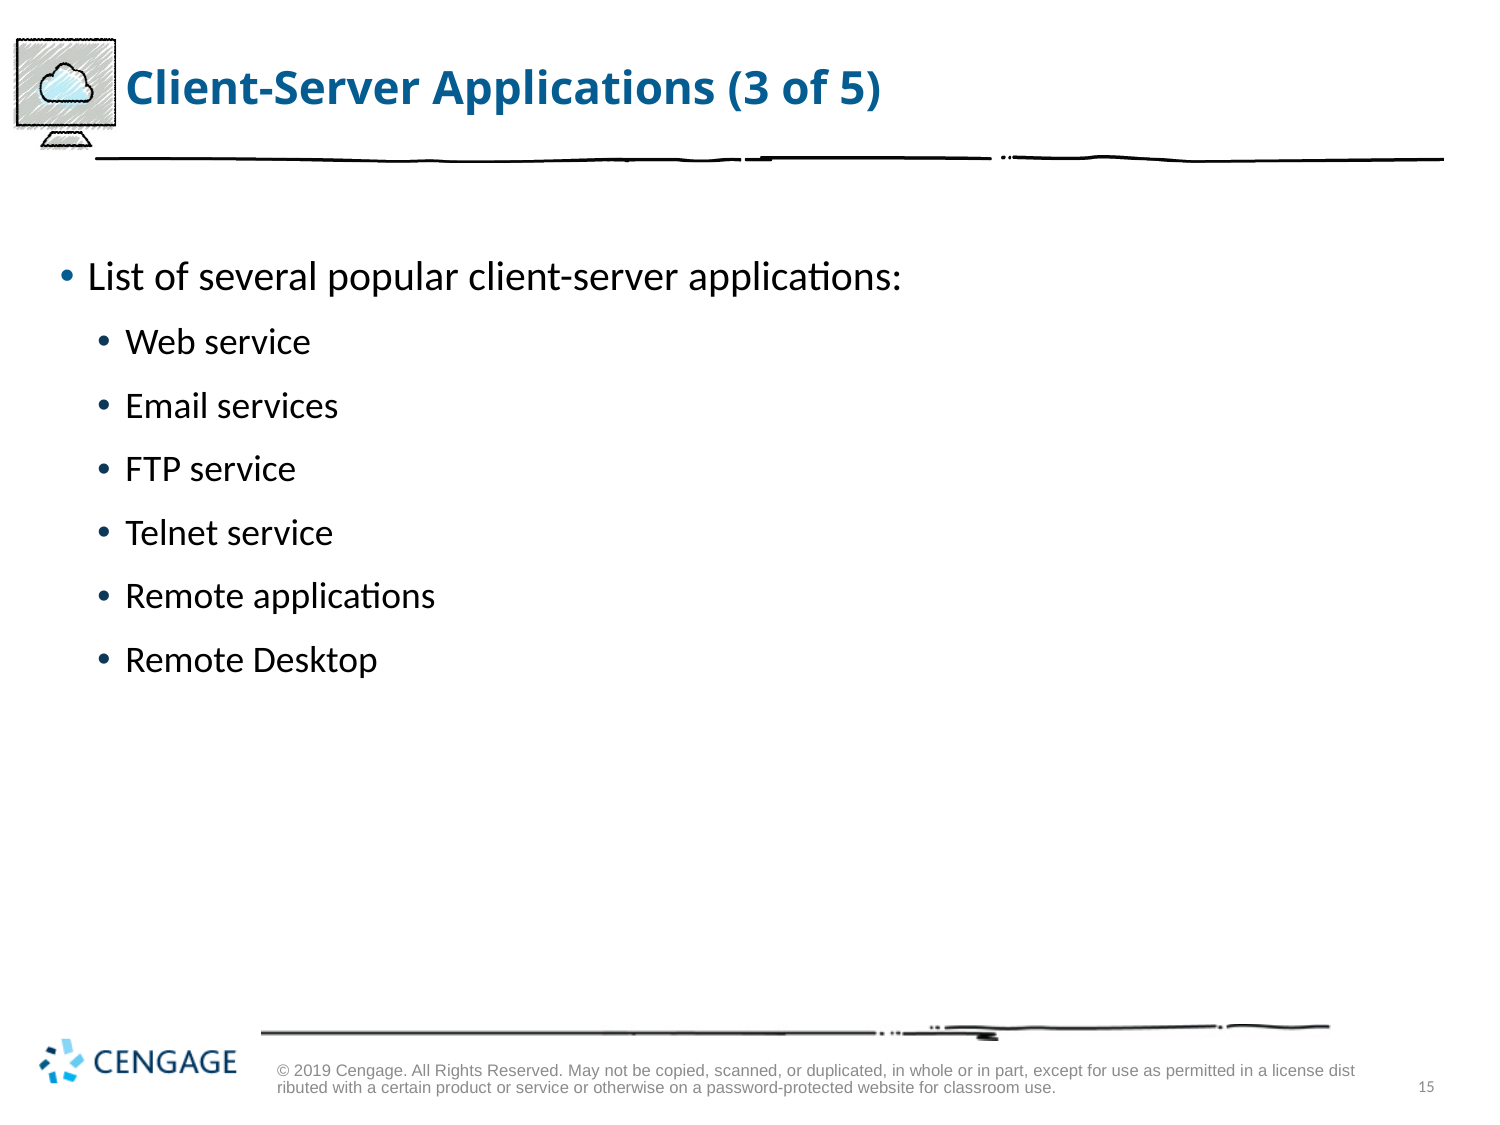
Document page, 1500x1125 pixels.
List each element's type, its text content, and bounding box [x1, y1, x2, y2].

footer © 2019 Cengage. All Rights Reserved. May not be copied, scanned, or duplicated, in whole or in part, except for use as permitted in a license distributed with a certain product or service or otherwise on a password-protected website for classroom use. [262, 1050, 1375, 1091]
picture [95, 155, 1444, 163]
picture [19, 1025, 249, 1096]
picture [261, 1024, 1331, 1041]
list List of several popular client-server applications: Web service Email services F T P service Telnet service Remote applications Remote Desktop [59, 252, 1441, 686]
picture [13, 36, 117, 151]
title Client-Server Applications (3 of 5) [125, 66, 1442, 116]
